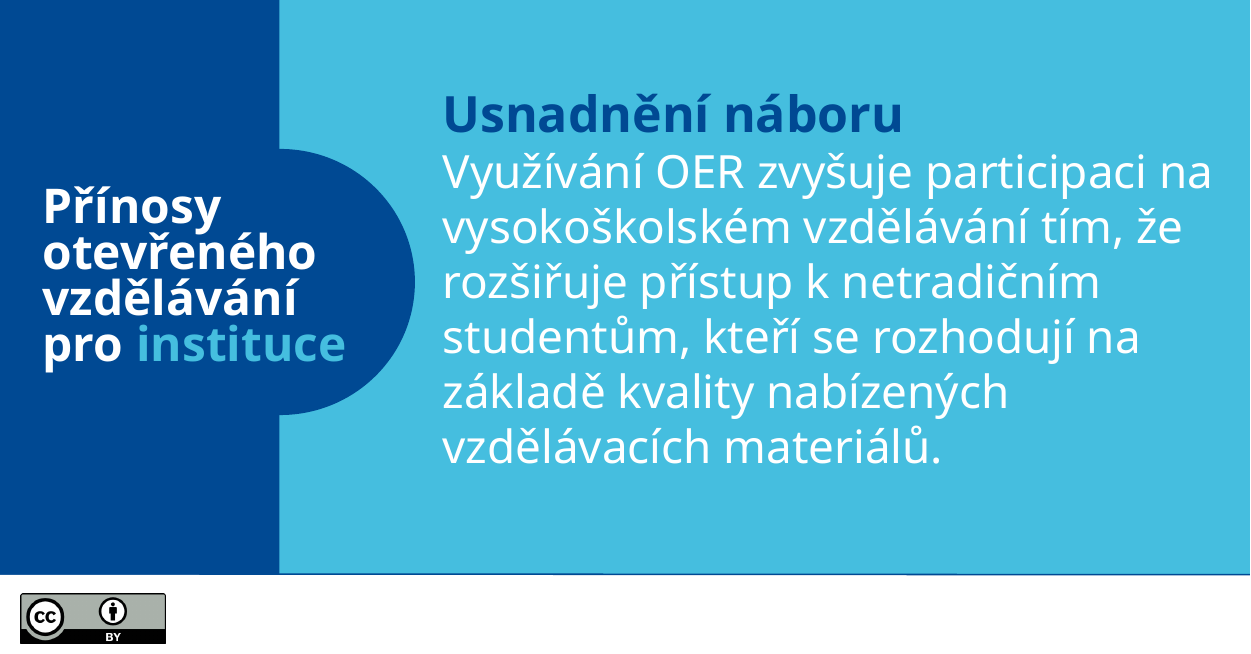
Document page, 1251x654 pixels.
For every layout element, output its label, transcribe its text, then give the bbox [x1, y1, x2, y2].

picture [20, 592, 166, 645]
text_box [382, 194, 415, 370]
text_box Usnadnění náboru Využívání OER zvyšuje participaci na vysokoškolském vzdělávání tím, že rozšiřuje přístup k netradičním studentům, kteří se rozhodují na základě kvality nabízených vzdělávacích materiálů. [427, 67, 1234, 488]
text_box [0, 582, 1250, 654]
text_box Přínosy otevřeného vzdělávání pro instituce [27, 171, 382, 386]
text_box [0, 0, 280, 573]
text_box [206, 148, 355, 171]
text_box [196, 386, 365, 416]
